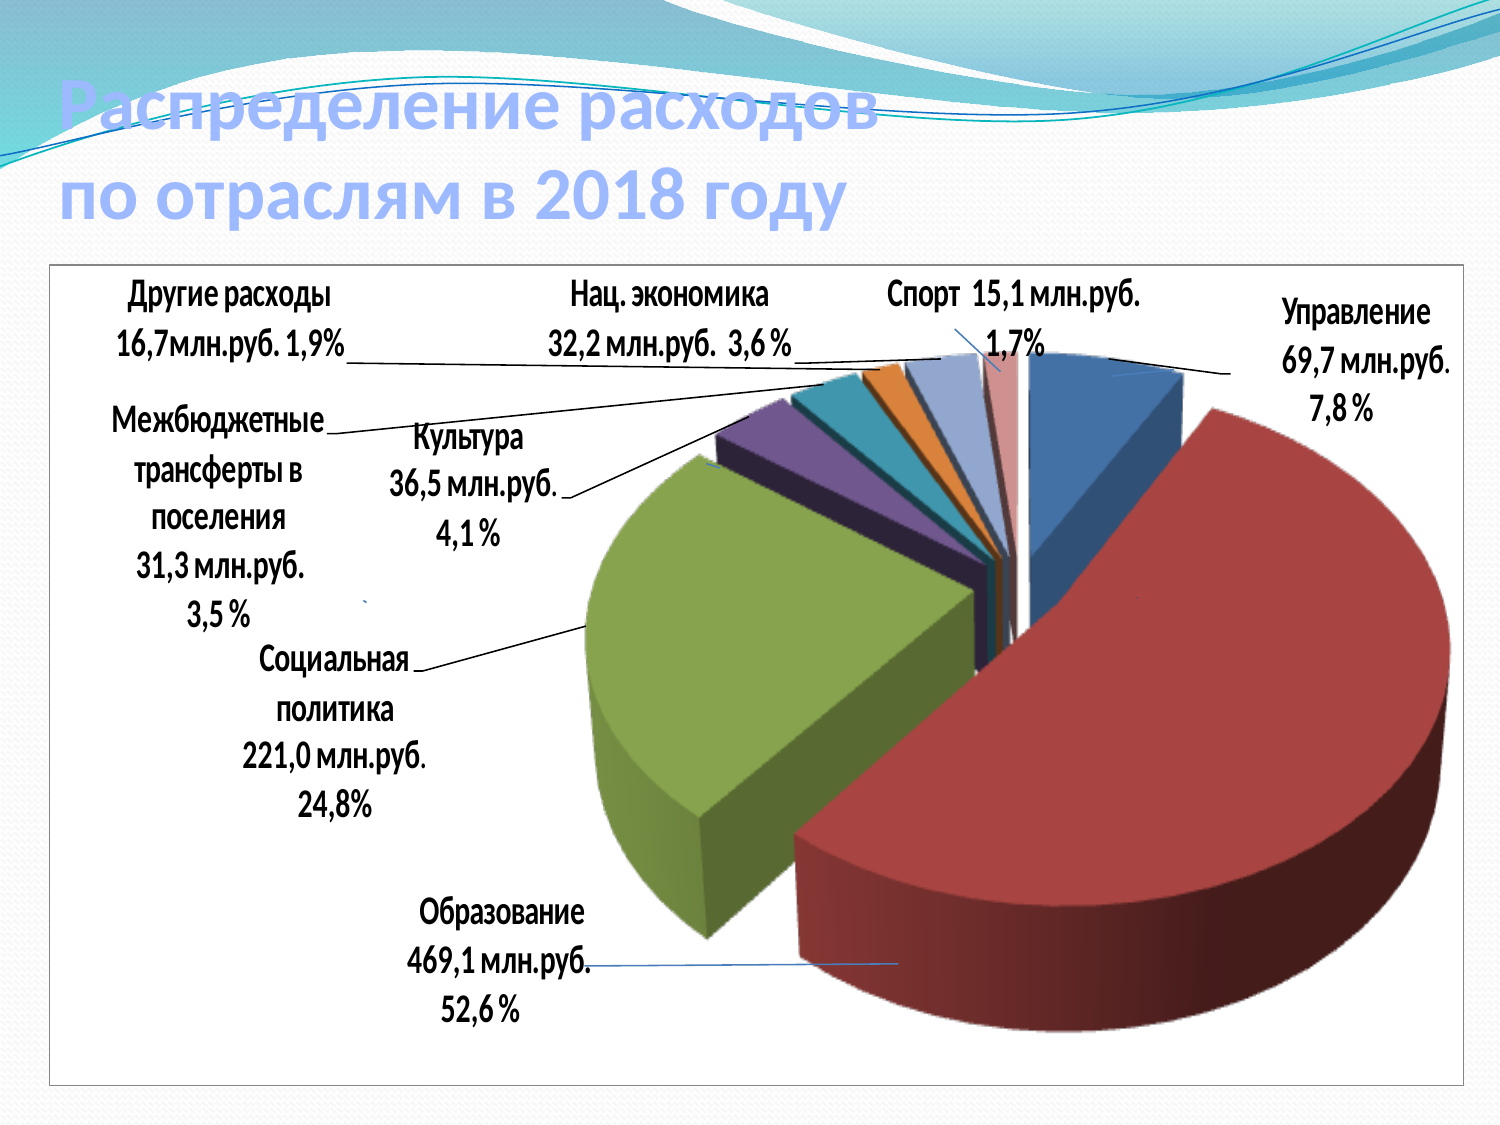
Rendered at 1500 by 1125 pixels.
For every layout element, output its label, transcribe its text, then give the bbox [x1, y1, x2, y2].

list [40, 252, 1471, 1096]
title Распределение расходов по отраслям в 2018 году [58, 46, 1454, 235]
